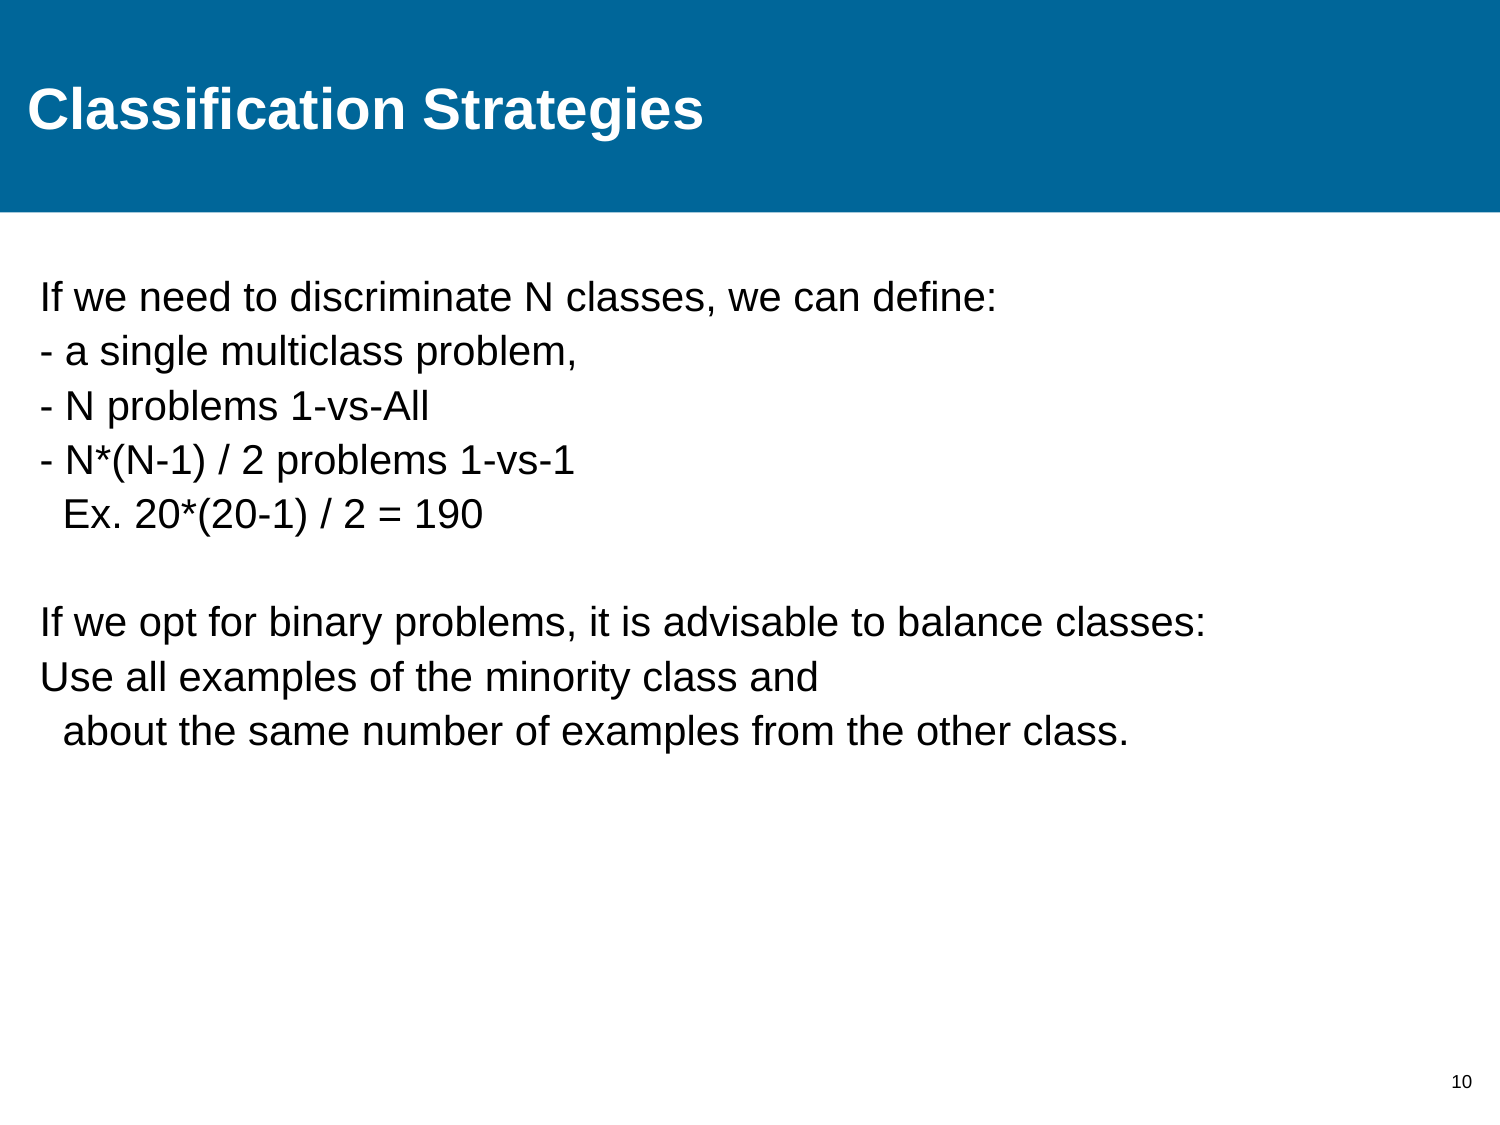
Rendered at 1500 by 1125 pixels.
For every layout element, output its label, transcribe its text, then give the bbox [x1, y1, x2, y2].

title Classification Strategies [12, 12, 1448, 201]
text_box If we need to discriminate N classes, we can define: - a single multiclass problem, - N problems 1-vs-All - N*(N-1) / 2 problems 1-vs-1 Ex. 20*(20-1) / 2 = 190 If we opt for binary problems, it is advisable to balance classes: Use all examples of the minority class and about the same number of examples from the other class. [24, 262, 1463, 761]
slide_number 10 [1174, 1062, 1488, 1113]
